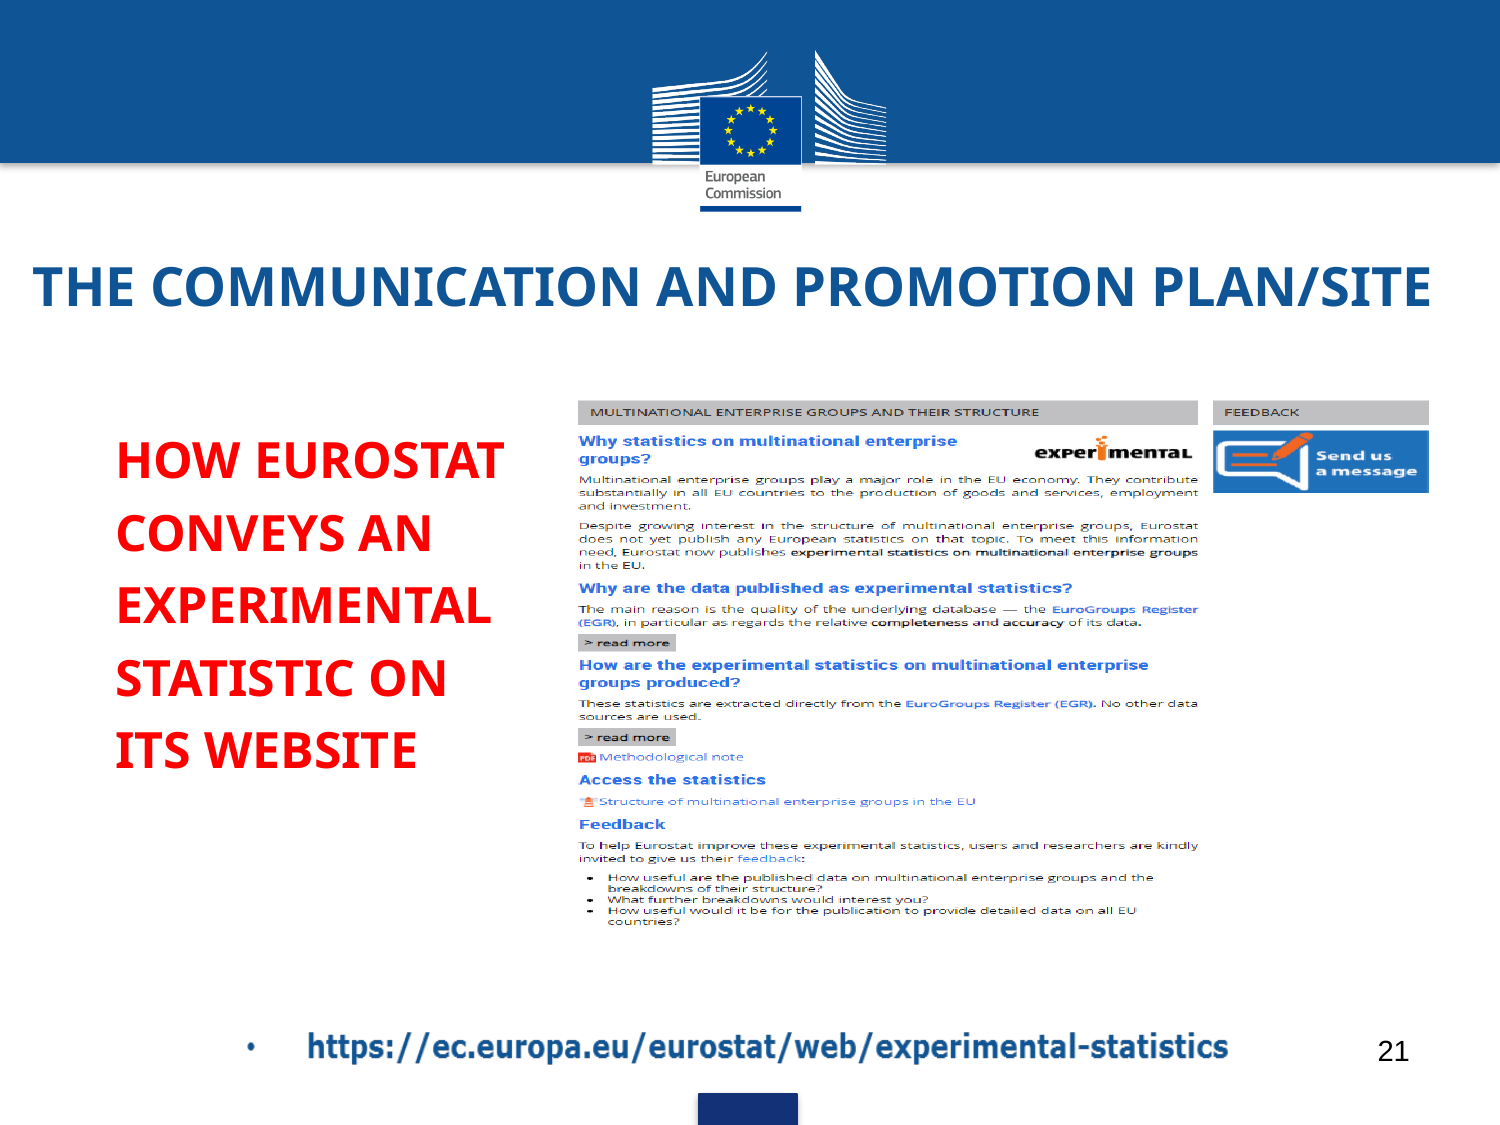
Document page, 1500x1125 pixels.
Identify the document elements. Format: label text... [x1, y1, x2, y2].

title THE COMMUNICATION AND PROMOTION PLAN/SITE [17, 201, 1500, 303]
picture [575, 394, 1447, 932]
slide_number 21 [1074, 1024, 1426, 1103]
picture [231, 1017, 1245, 1084]
list HOW EUROSTAT CONVEYS AN EXPERIMENTAL STATISTIC ON ITS WEBSITE [100, 421, 538, 906]
